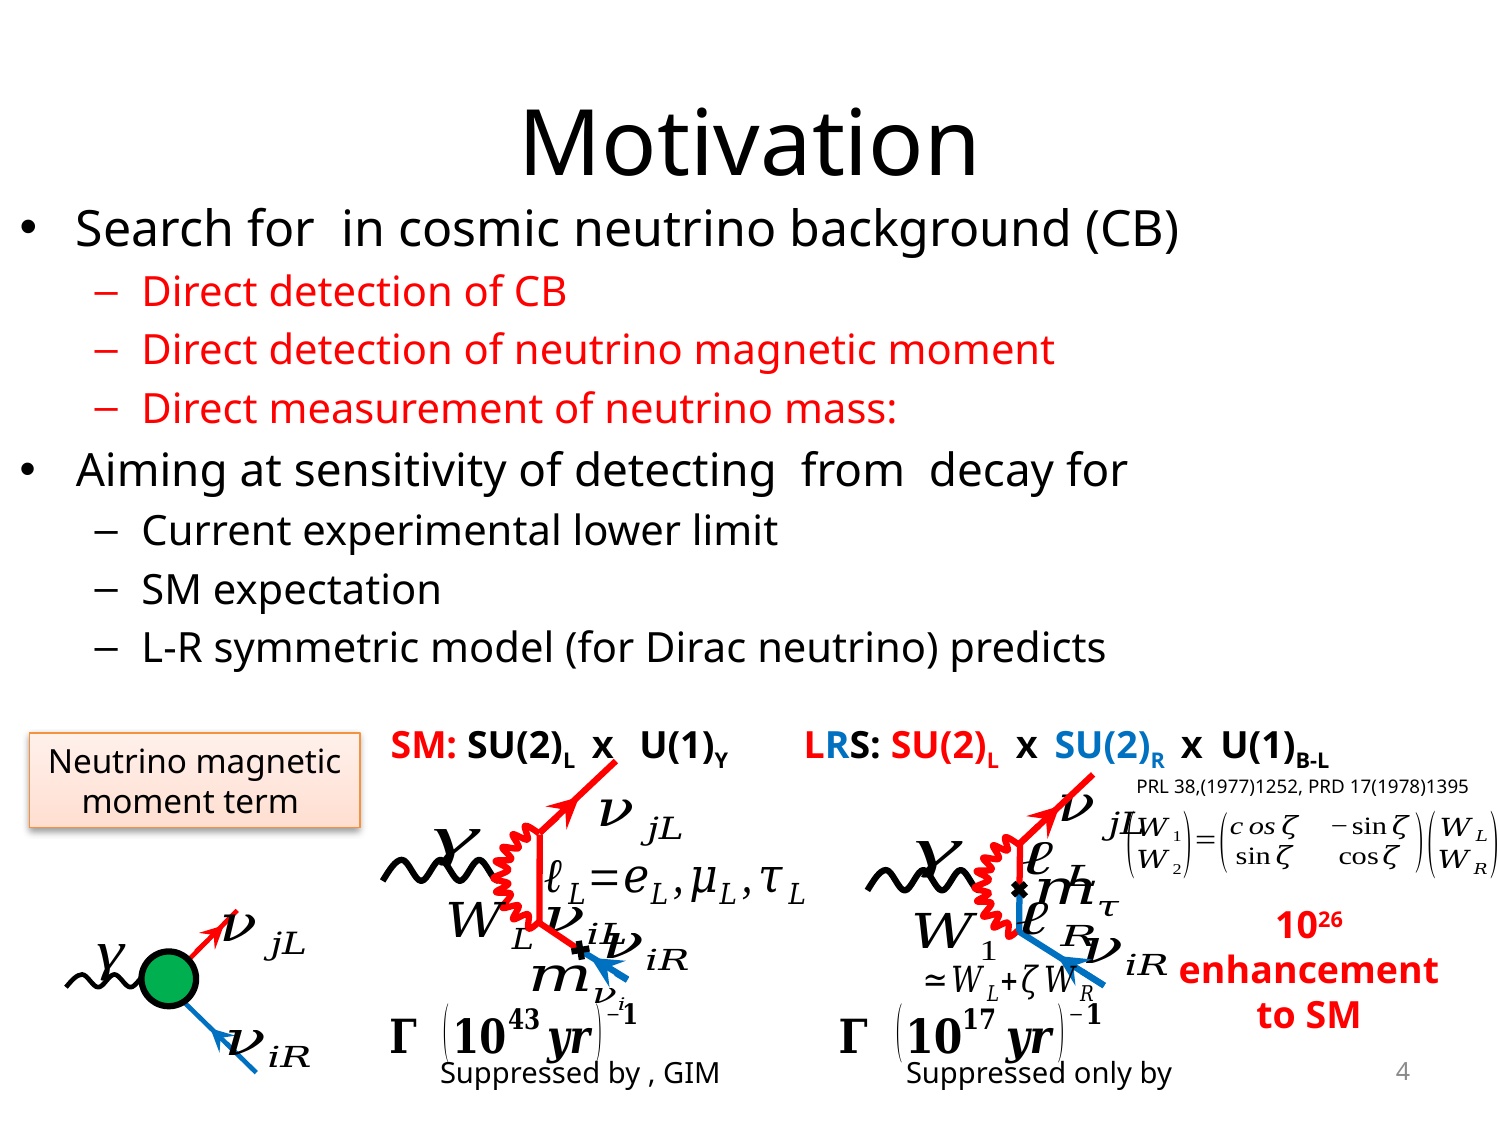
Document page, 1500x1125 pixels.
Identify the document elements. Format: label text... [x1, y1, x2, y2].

slide_number 4 [1074, 1042, 1425, 1103]
title Motivation [75, 45, 1425, 233]
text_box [867, 776, 1171, 982]
text_box 1026 enhancement to SM [1157, 893, 1461, 1044]
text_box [382, 781, 806, 1015]
text_box PRL 38,(1977)1252, PRD 17(1978)1395 [1121, 767, 1484, 805]
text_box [65, 896, 314, 1074]
text_box SM: SU(2)Lｘ U(1)Y [375, 713, 743, 780]
text_box LRS: SU(2)LｘSU(2)RｘU(1)B-L [788, 713, 1345, 780]
